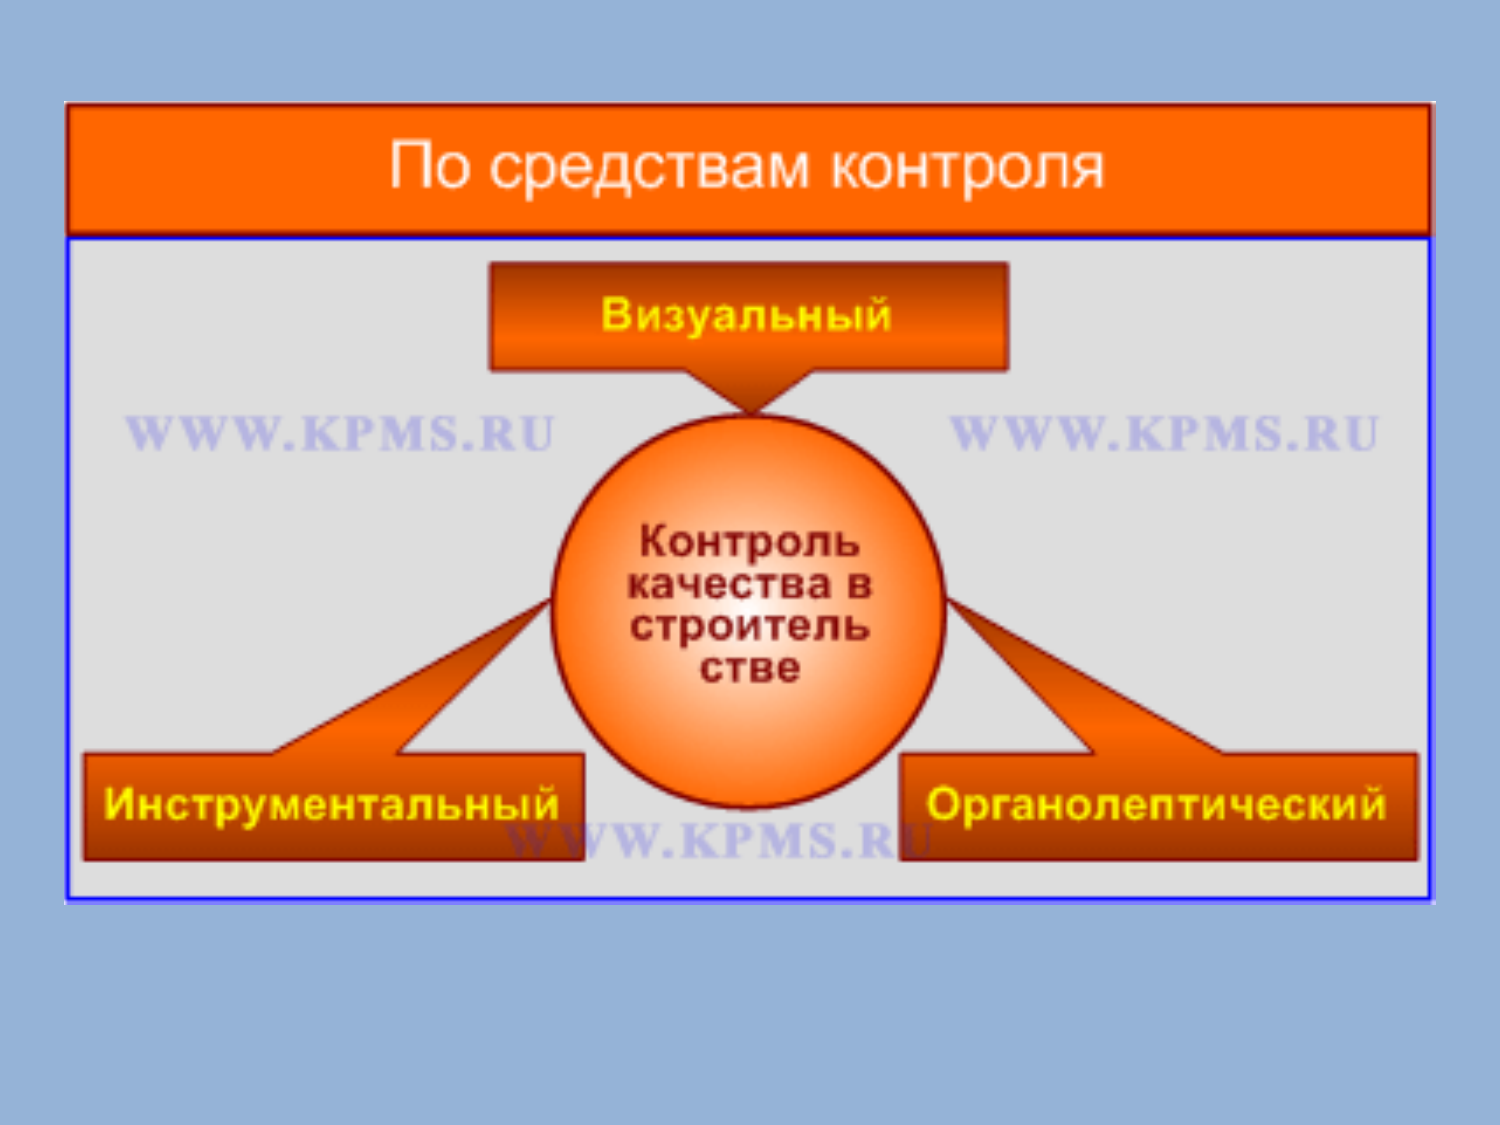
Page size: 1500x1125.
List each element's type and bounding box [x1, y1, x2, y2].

picture [64, 101, 1436, 906]
